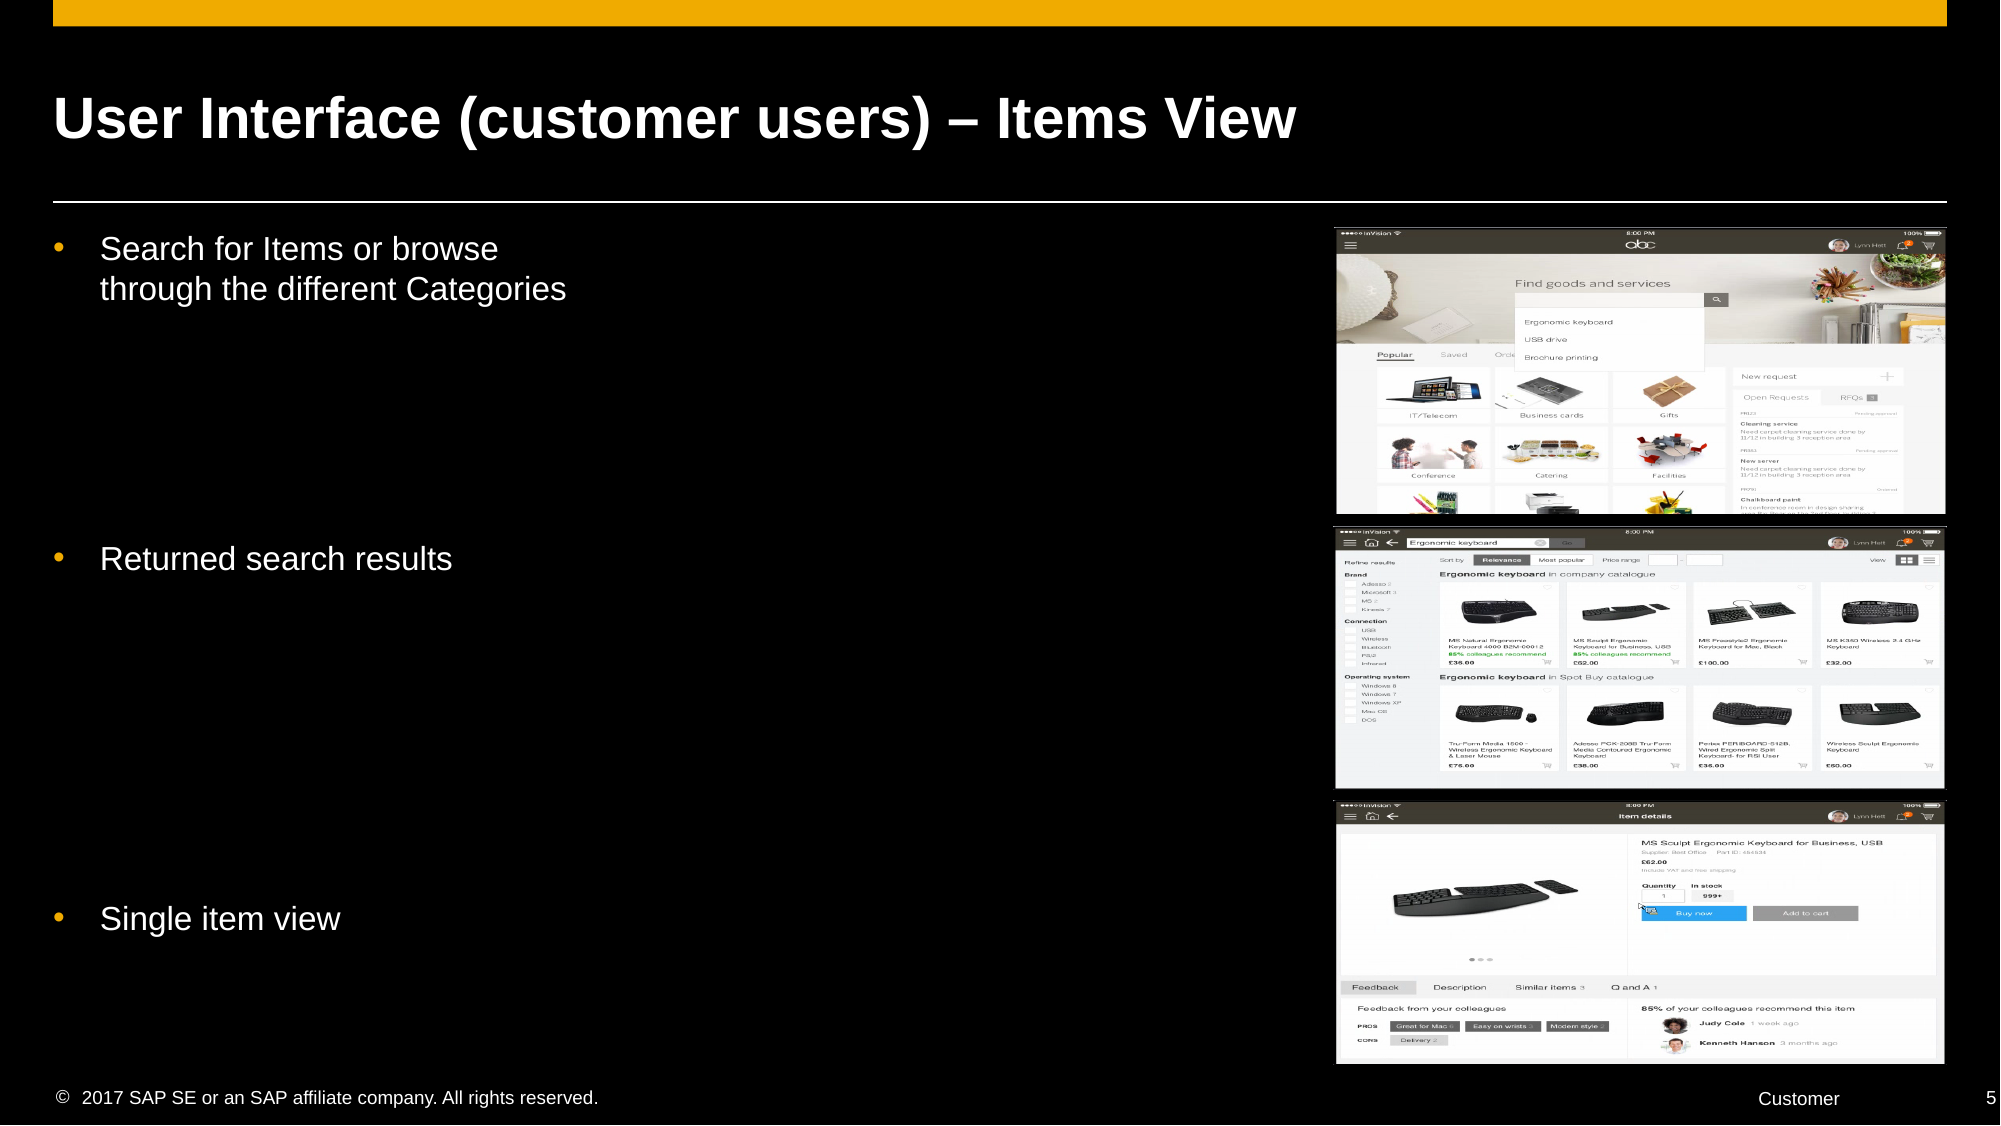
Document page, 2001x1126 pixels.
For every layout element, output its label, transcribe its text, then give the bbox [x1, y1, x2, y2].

picture [1333, 525, 1948, 791]
picture [1333, 800, 1948, 1065]
picture [1333, 227, 1948, 516]
list Search for Items or browse through the different Categories Returned search results Single item view [53, 227, 617, 1065]
title User Interface (customer users) – Items View [53, 53, 1947, 178]
